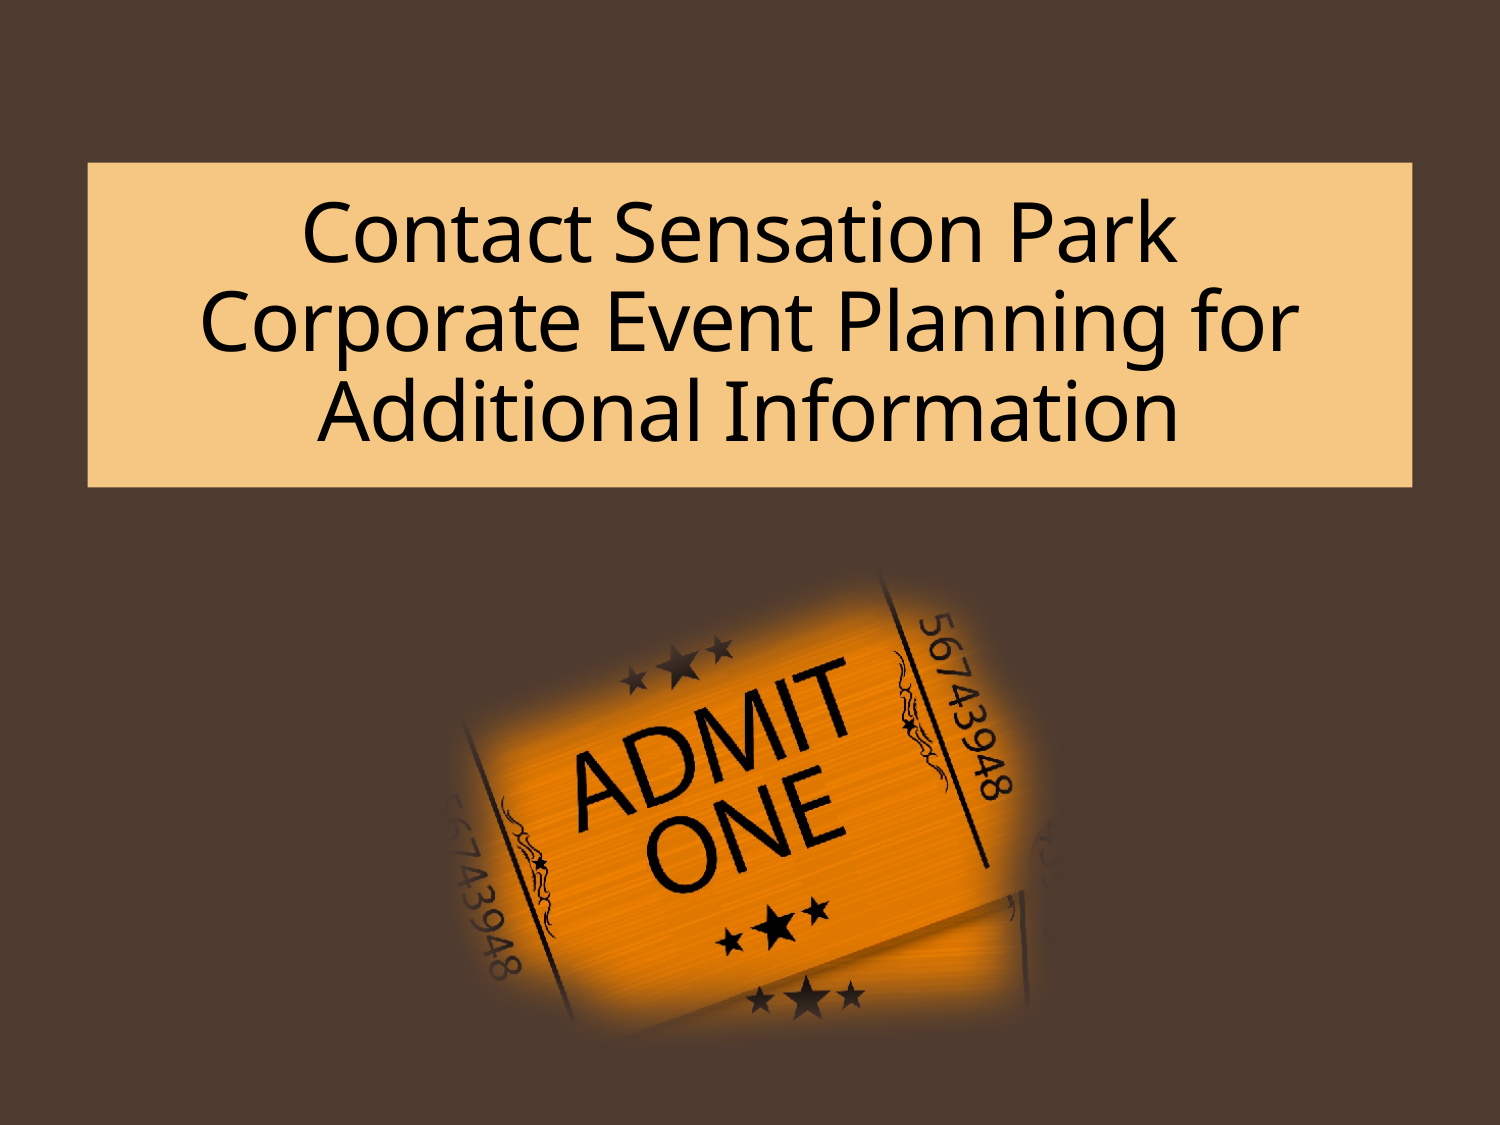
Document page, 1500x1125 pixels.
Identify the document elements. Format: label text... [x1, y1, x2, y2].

title Contact Sensation Park Corporate Event Planning for Additional Information [87, 162, 1413, 488]
picture [339, 491, 1161, 1125]
